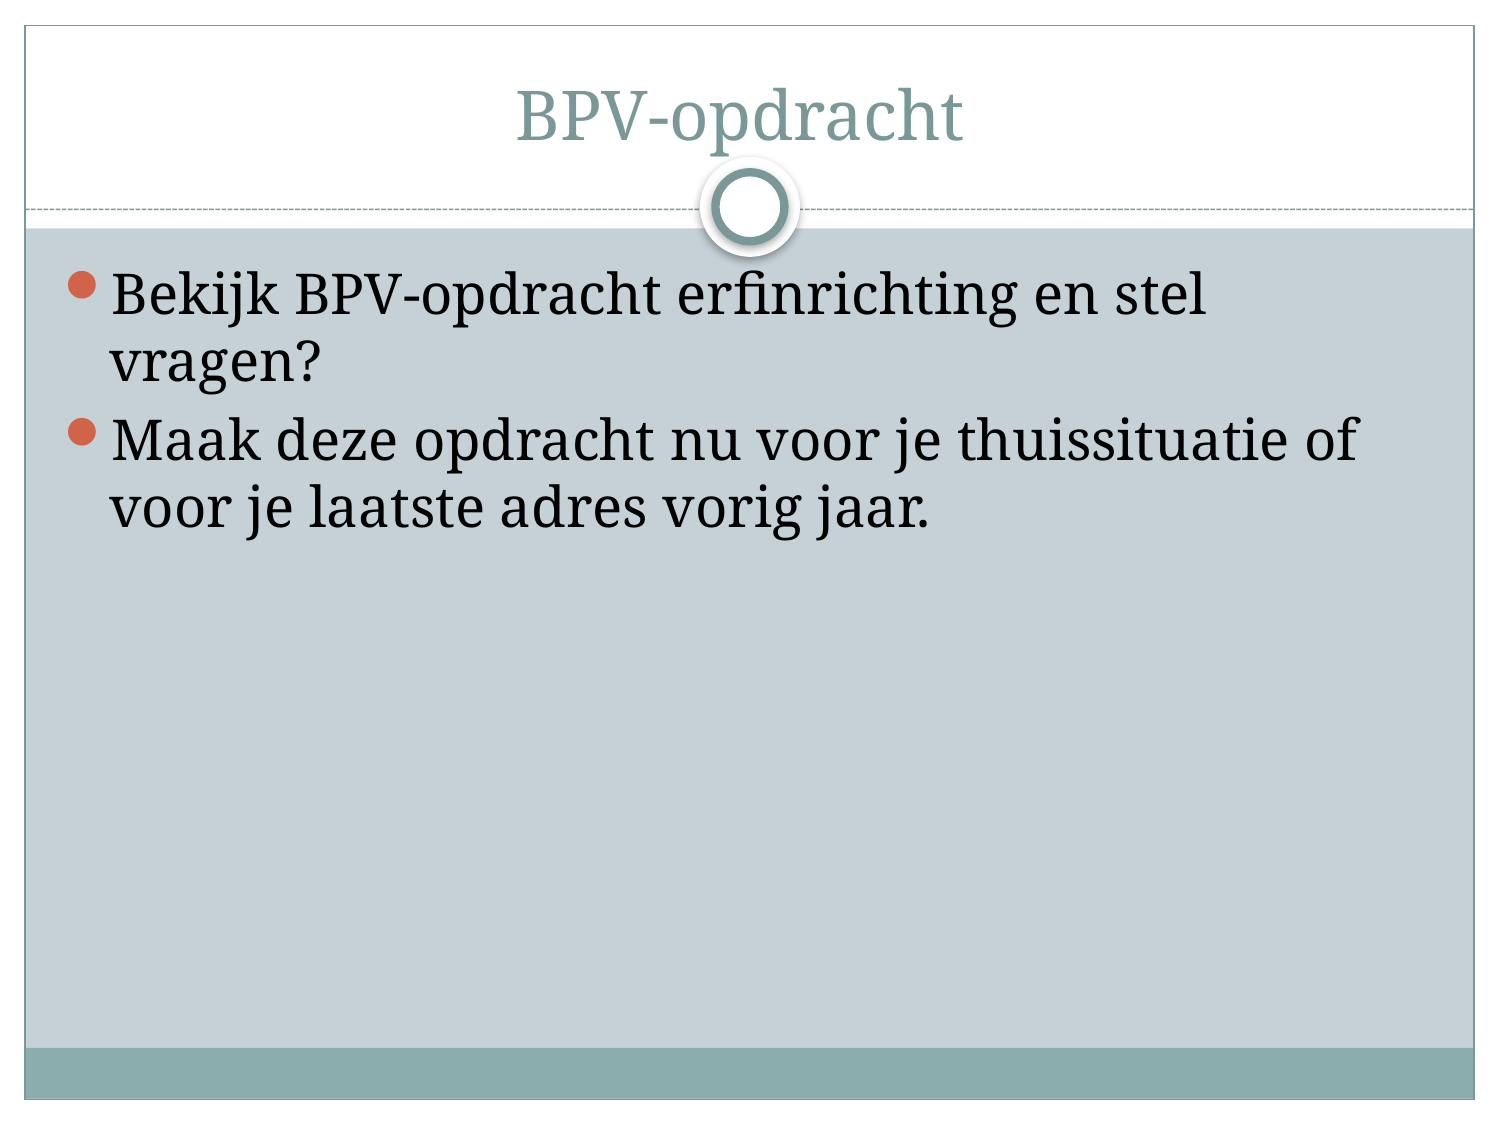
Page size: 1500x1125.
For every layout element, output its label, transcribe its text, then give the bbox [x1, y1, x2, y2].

title BPV-opdracht [49, 37, 1450, 162]
list Bekijk BPV-opdracht erfinrichting en stel vragen? Maak deze opdracht nu voor je thuissituatie of voor je laatste adres vorig jaar. [49, 250, 1445, 1001]
